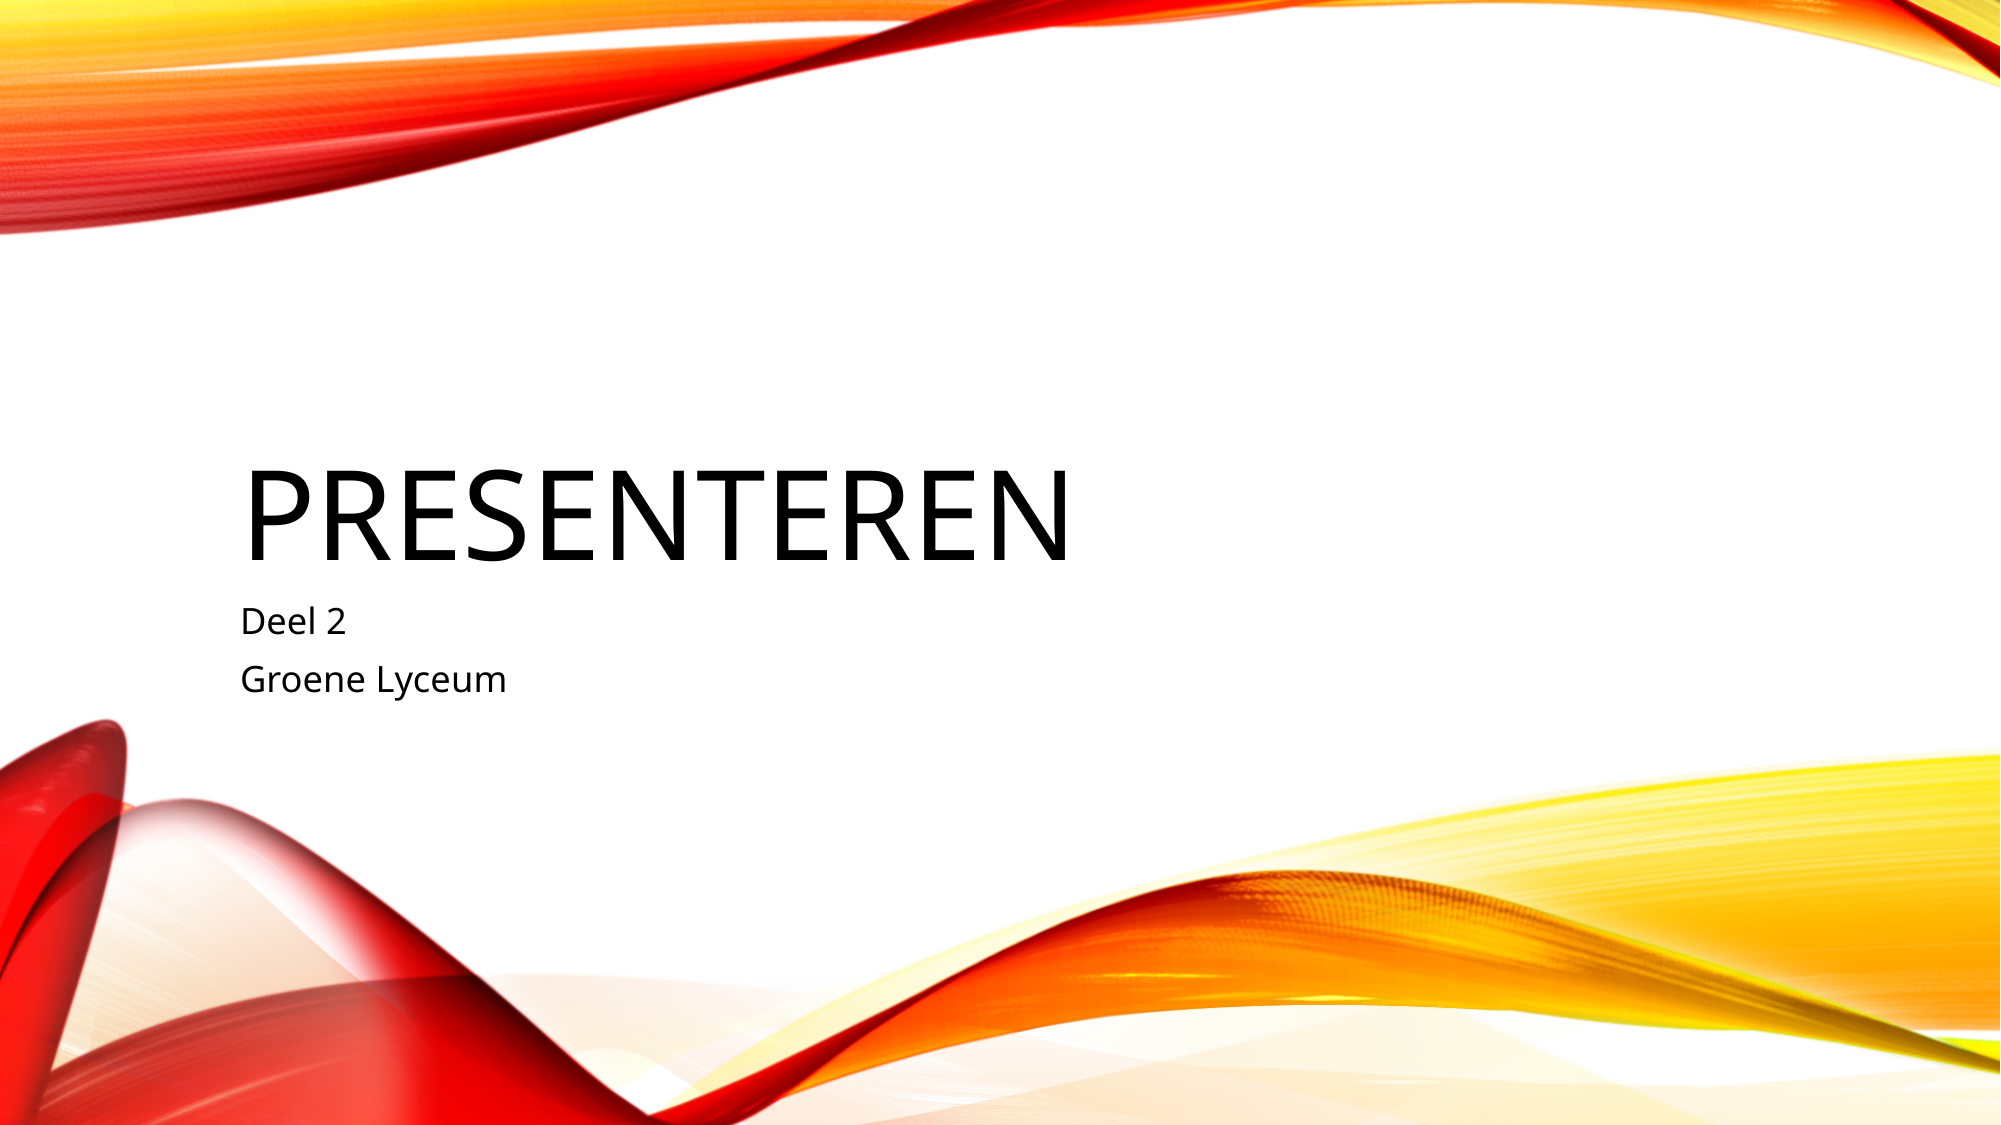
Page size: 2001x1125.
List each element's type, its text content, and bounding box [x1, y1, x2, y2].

subtitle Deel 2 Groene Lyceum [225, 595, 1775, 709]
picture [0, 717, 2000, 1125]
title Presenteren [225, 295, 1775, 595]
picture [0, 0, 2000, 237]
